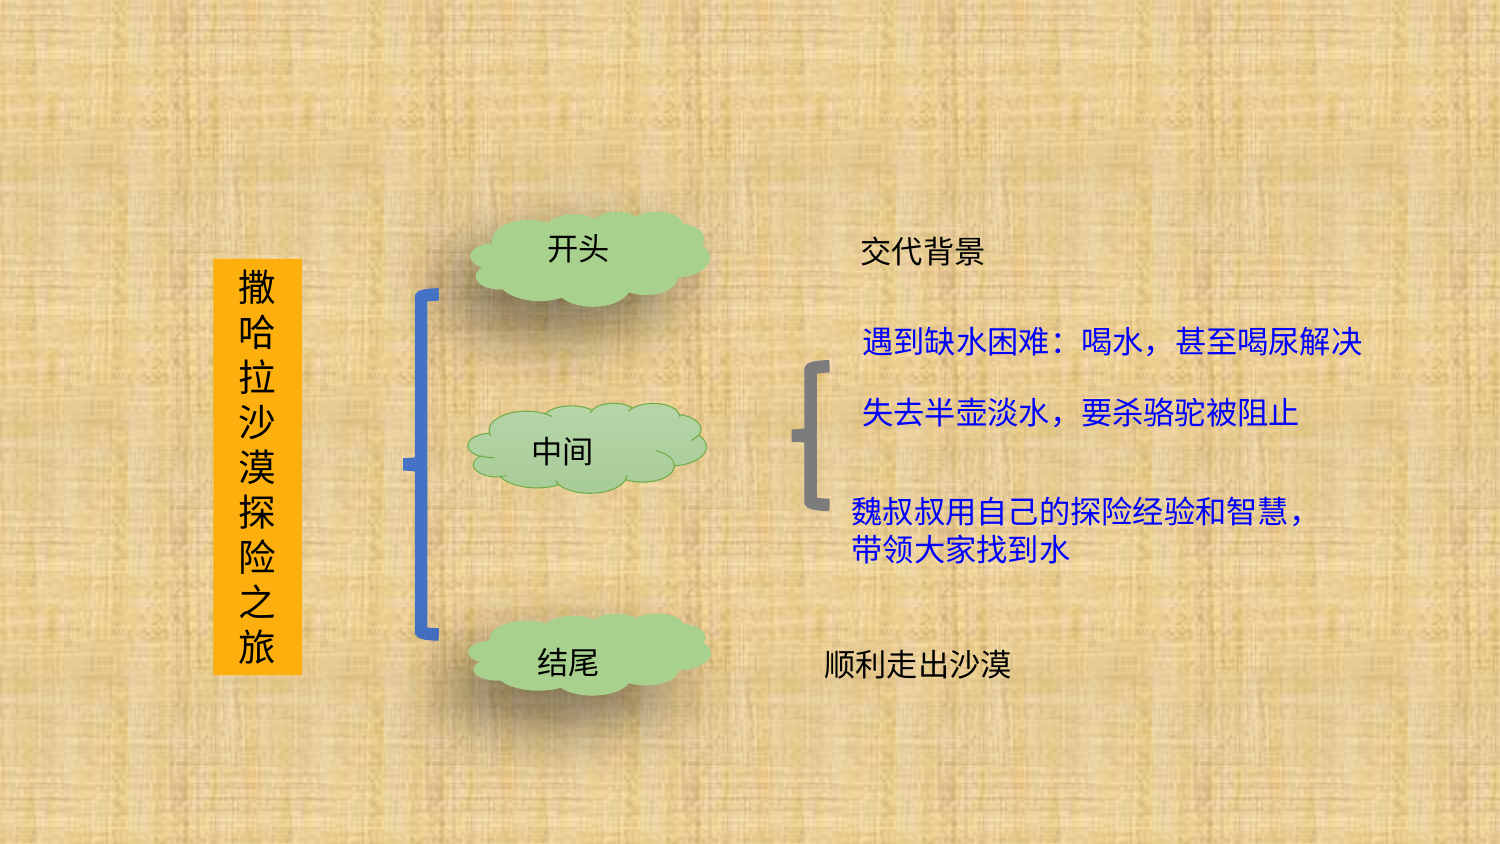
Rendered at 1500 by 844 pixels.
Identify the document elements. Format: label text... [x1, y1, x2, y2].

text_box 交代背景 [849, 227, 998, 276]
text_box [470, 211, 774, 307]
text_box 撒哈拉沙漠探险之旅 [212, 258, 303, 676]
text_box 顺利走出沙漠 [813, 639, 1024, 688]
picture [0, 0, 1500, 844]
text_box 遇到缺水困难：喝水，甚至喝尿解决 [851, 316, 1500, 366]
text_box 失去半壶淡水，要杀骆驼被阻止 [851, 387, 1500, 436]
text_box [791, 365, 830, 506]
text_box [467, 403, 707, 493]
text_box 魏叔叔用自己的探险经验和智慧，带领大家找到水 [840, 487, 1361, 574]
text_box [468, 613, 711, 696]
text_box [403, 293, 439, 634]
